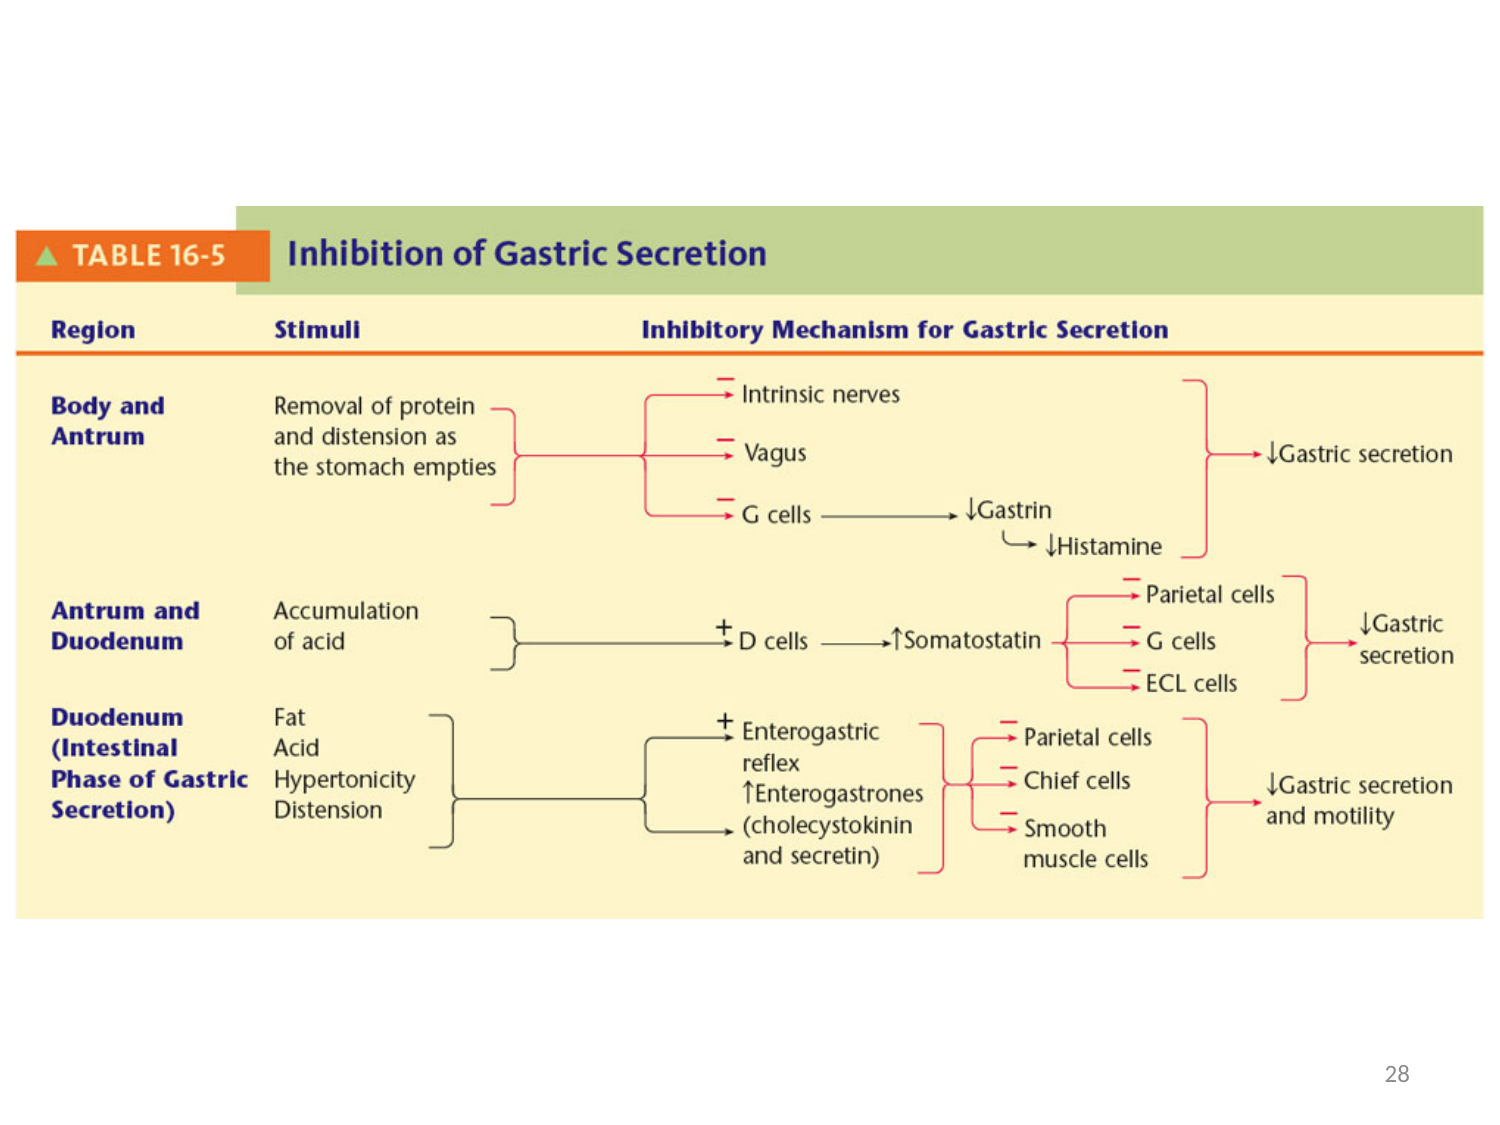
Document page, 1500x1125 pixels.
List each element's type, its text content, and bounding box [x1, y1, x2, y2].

slide_number 28 [1074, 1042, 1425, 1103]
picture [14, 206, 1486, 919]
